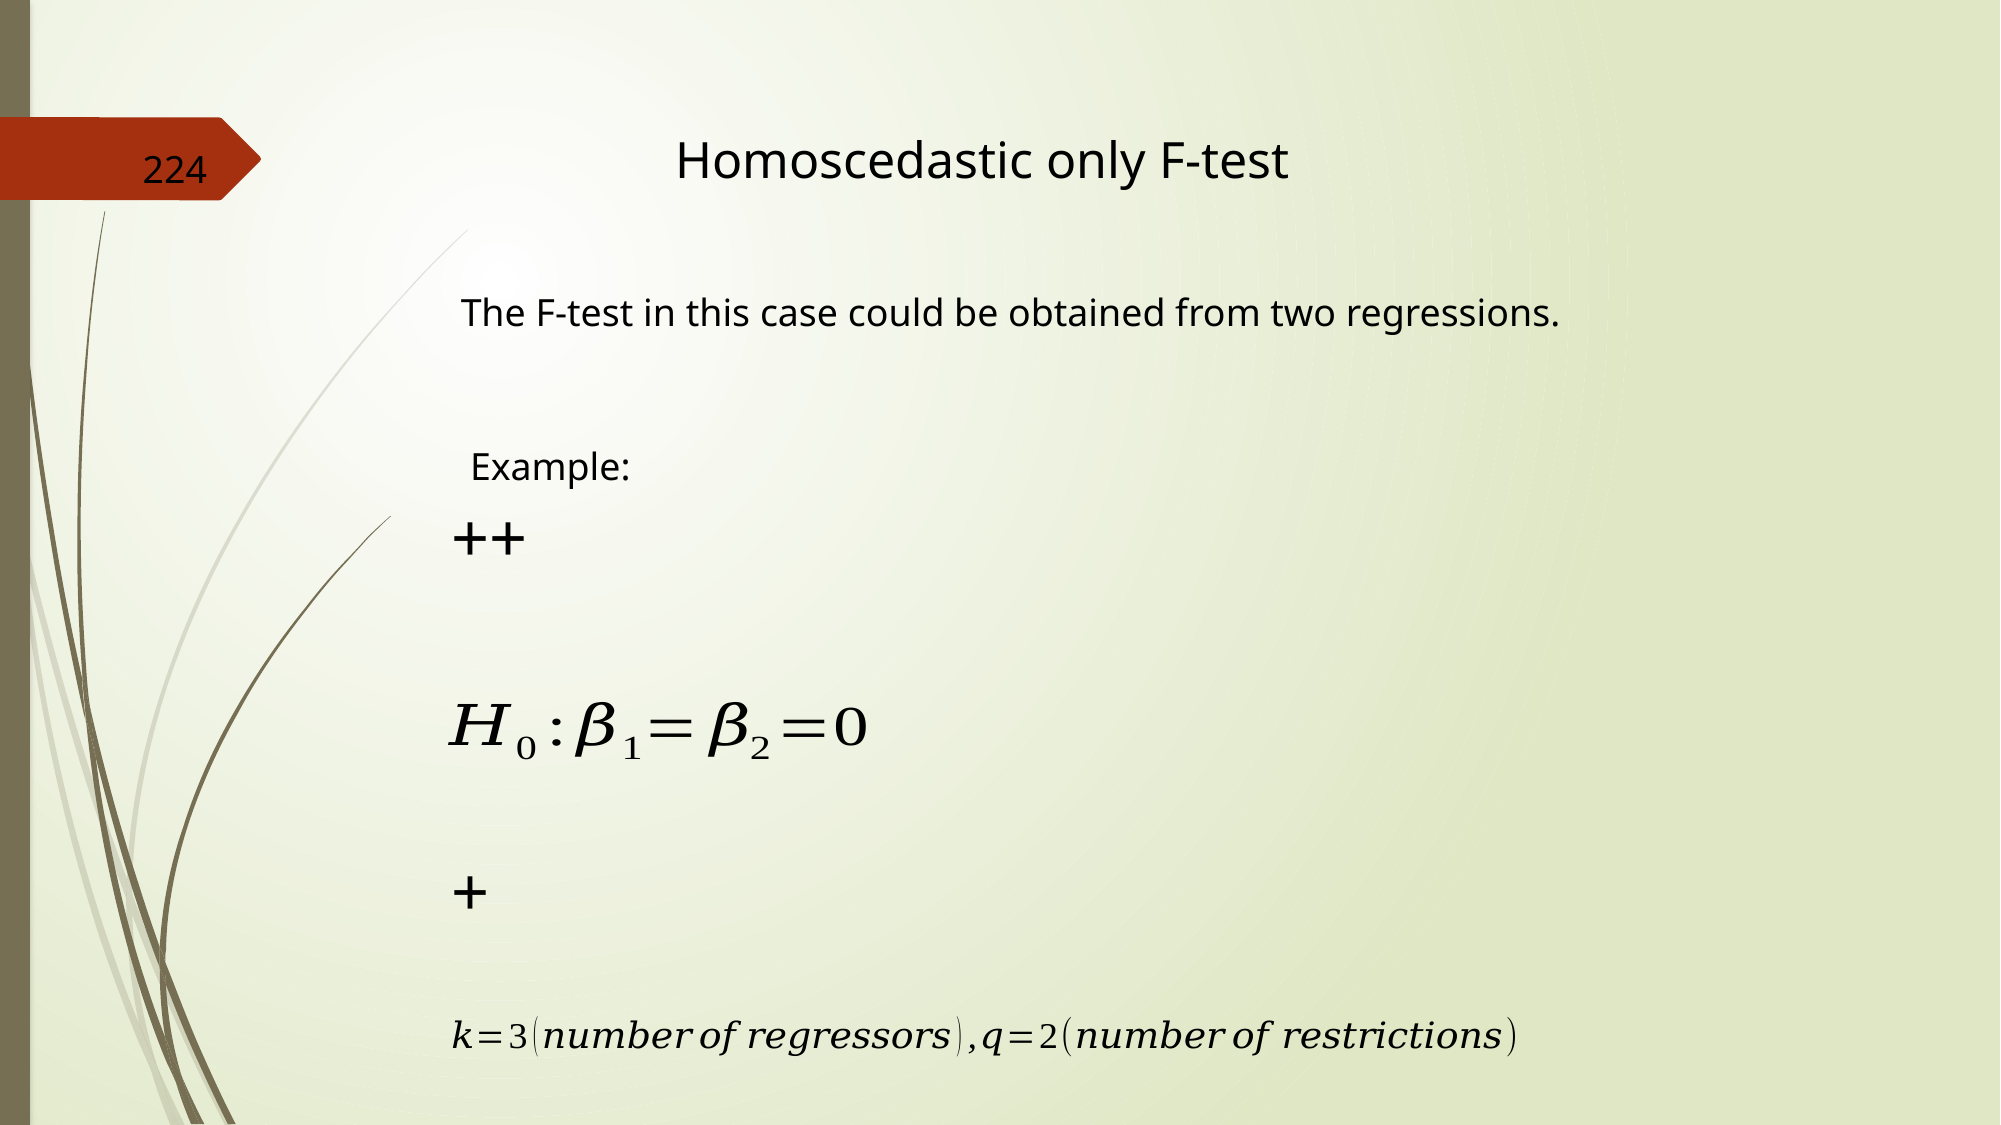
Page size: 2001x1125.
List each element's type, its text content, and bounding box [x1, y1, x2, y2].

text_box The F-test in this case could be obtained from two regressions. [445, 281, 1577, 341]
text_box 224 [128, 138, 222, 199]
text_box Homoscedastic only F-test [660, 121, 1318, 196]
text_box Example: [455, 435, 646, 496]
